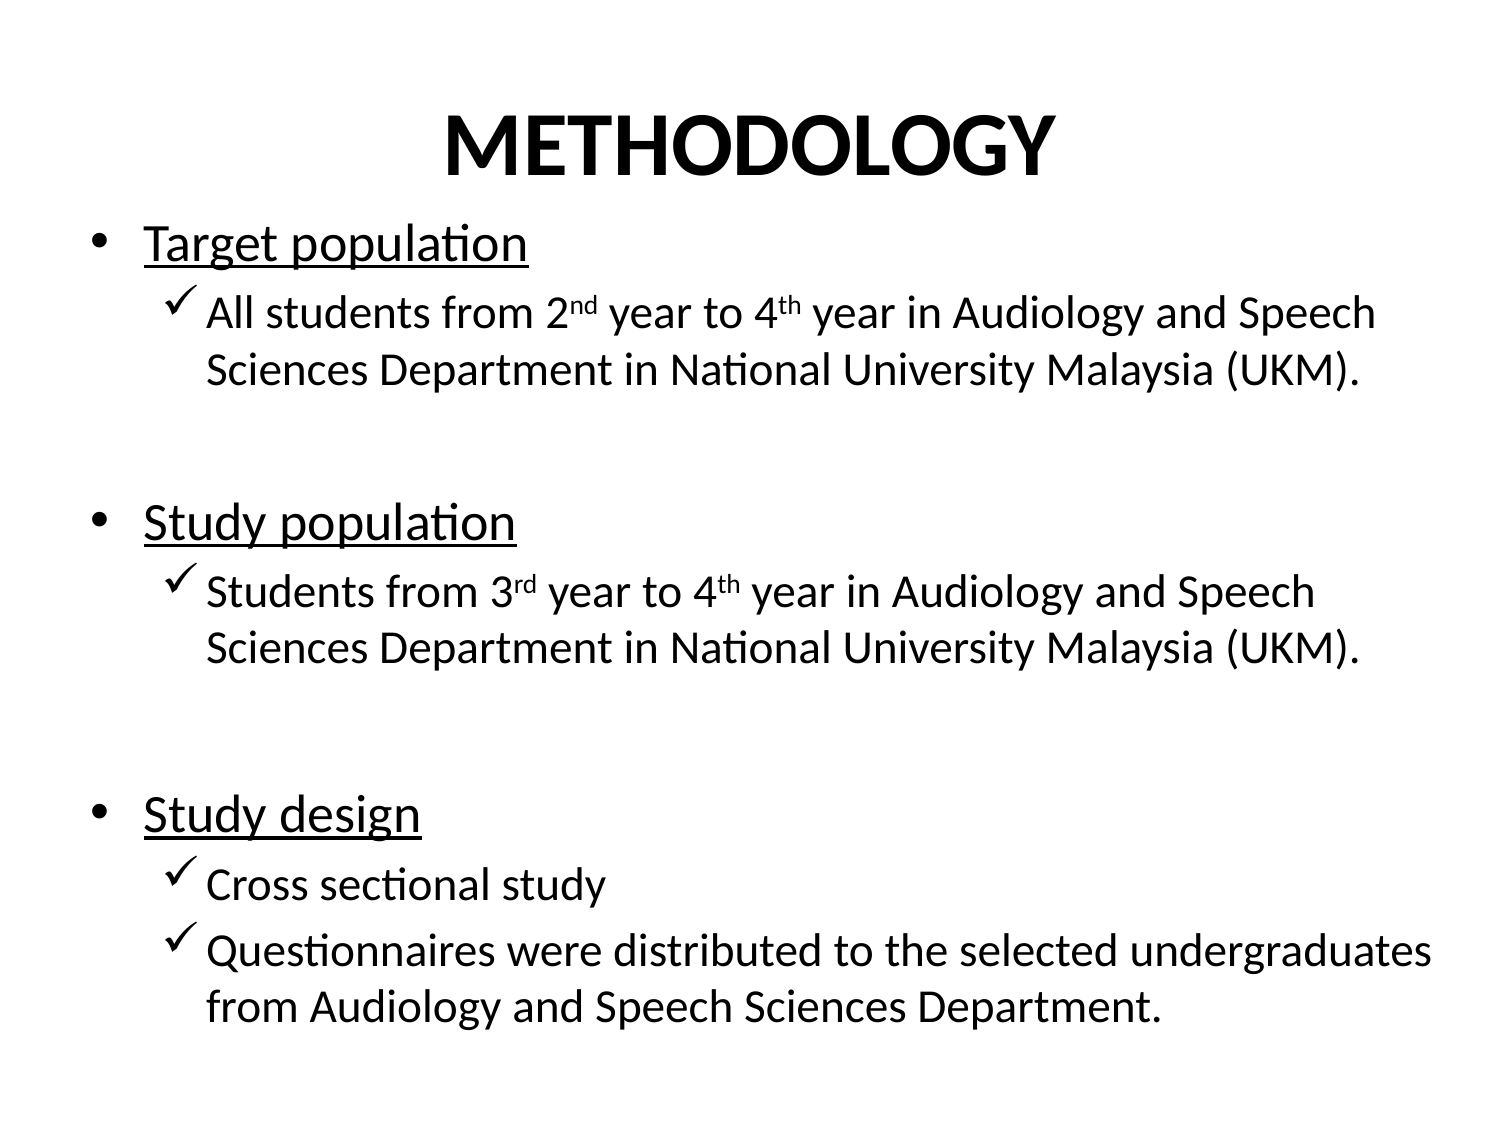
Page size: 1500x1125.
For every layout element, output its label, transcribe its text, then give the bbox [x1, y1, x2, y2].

title METHODOLOGY [75, 45, 1425, 200]
list Target population All students from 2nd year to 4th year in Audiology and Speech Sciences Department in National University Malaysia (UKM). Study population Students from 3rd year to 4th year in Audiology and Speech Sciences Department in National University Malaysia (UKM). Study design Cross sectional study Questionnaires were distributed to the selected undergraduates from Audiology and Speech Sciences Department. [75, 200, 1463, 1075]
